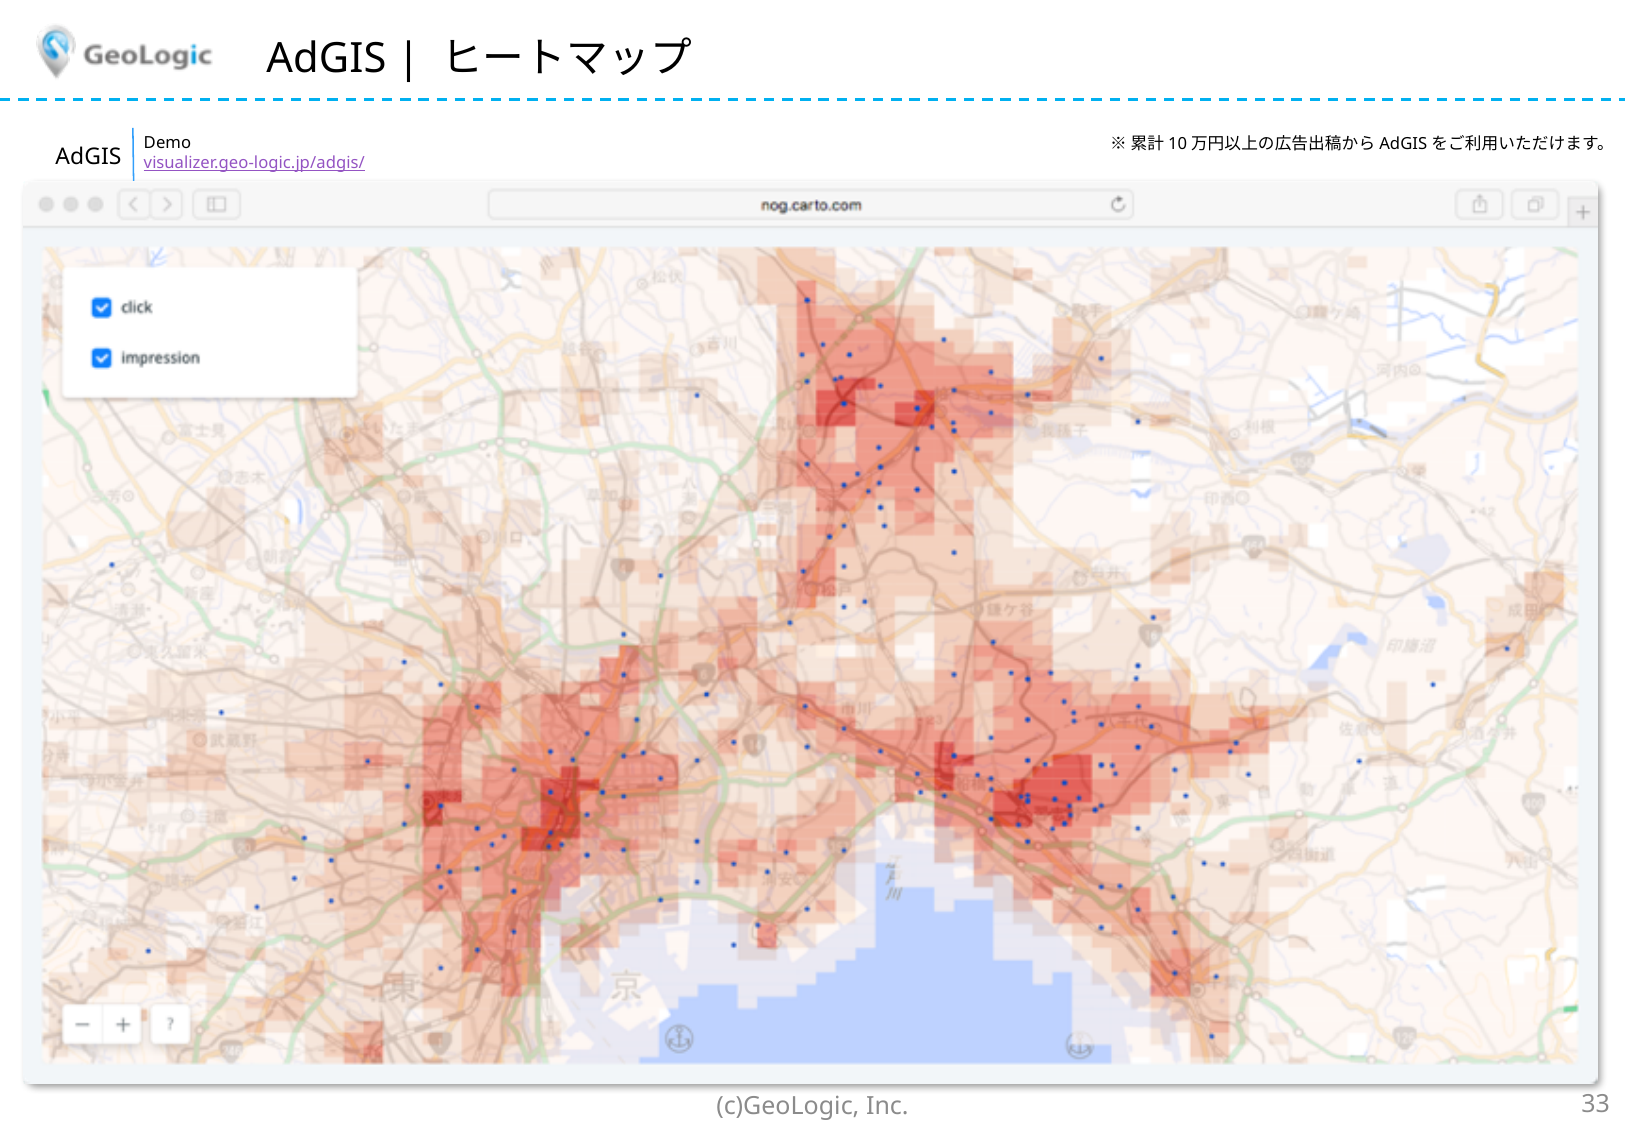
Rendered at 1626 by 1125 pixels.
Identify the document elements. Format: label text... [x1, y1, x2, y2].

title AdGIS | ヒートマップ [251, 15, 1610, 97]
slide_number 33 [1245, 1084, 1625, 1125]
picture [35, 22, 213, 81]
text_box Demo visualizer.geo-logic.jp/adgis/ [128, 124, 435, 181]
text_box ※累計10万円以上の広告出稿からAdGISをご利用いただけます。 [1094, 125, 1625, 160]
text_box AdGIS [40, 133, 128, 177]
footer (c)GeoLogic, Inc. [555, 1093, 1070, 1125]
picture [23, 181, 1598, 1084]
